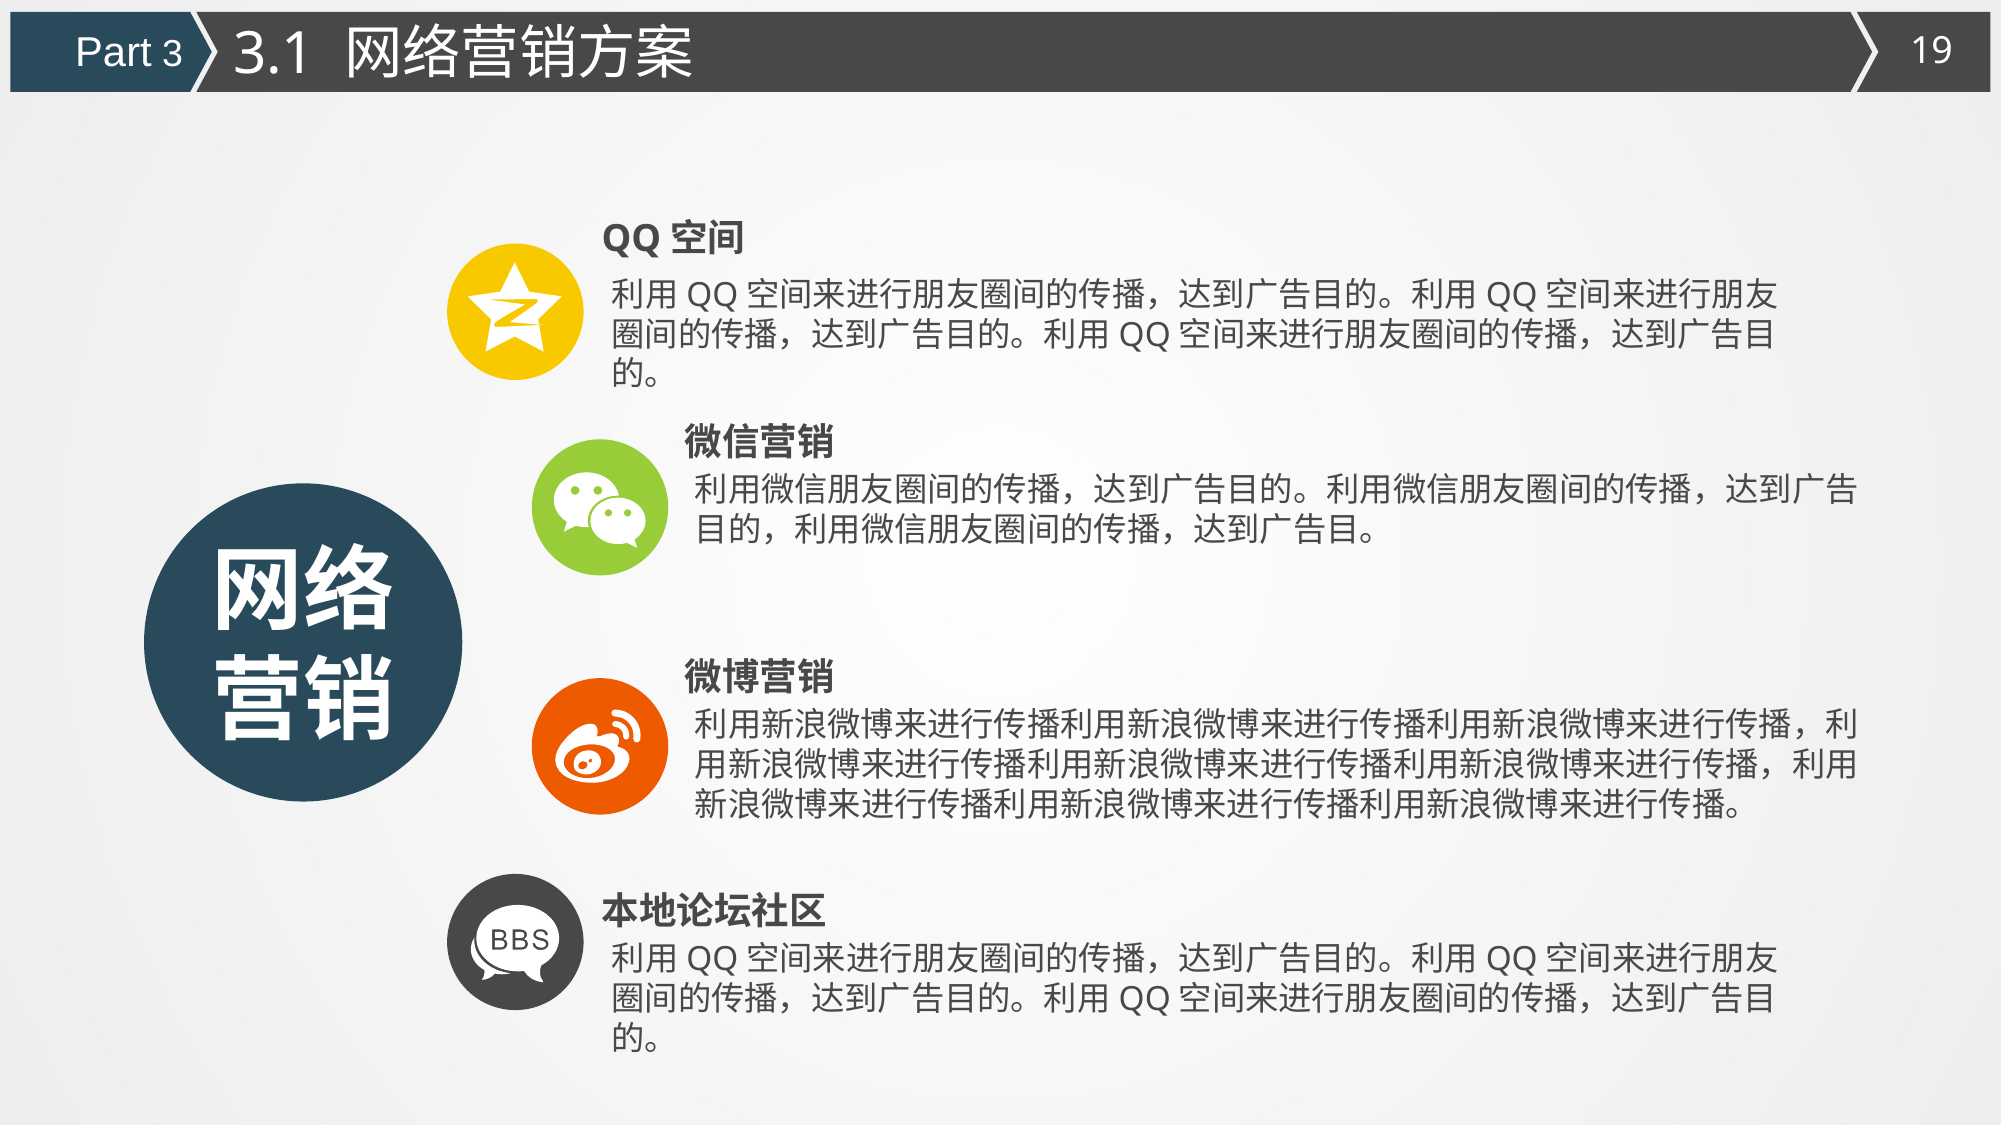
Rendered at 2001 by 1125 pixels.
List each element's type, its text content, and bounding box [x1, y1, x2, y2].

text_box 本地论坛社区 [587, 879, 915, 940]
picture [0, 0, 2001, 1125]
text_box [531, 438, 669, 576]
text_box 利用新浪微博来进行传播利用新浪微博来进行传播利用新浪微博来进行传播，利用新浪微博来进行传播利用新浪微博来进行传播利用新浪微博来进行传播，利用新浪微博来进行传播利用新浪微博来进行传播利用新浪微博来进行传播。 [679, 695, 1886, 831]
text_box 利用QQ空间来进行朋友圈间的传播，达到广告目的。利用QQ空间来进行朋友圈间的传播，达到广告目的。利用QQ空间来进行朋友圈间的传播，达到广告目的。 [597, 265, 1804, 400]
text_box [143, 483, 463, 802]
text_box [446, 873, 584, 1011]
text_box 利用微信朋友圈间的传播，达到广告目的。利用微信朋友圈间的传播，达到广告目的，利用微信朋友圈间的传播，达到广告目。 [679, 460, 1886, 555]
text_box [446, 243, 584, 381]
text_box 微信营销 [669, 410, 998, 470]
text_box QQ空间 [586, 206, 915, 267]
text_box 利用QQ空间来进行朋友圈间的传播，达到广告目的。利用QQ空间来进行朋友圈间的传播，达到广告目的。利用QQ空间来进行朋友圈间的传播，达到广告目的。 [597, 930, 1804, 1065]
text_box Part 3 [22, 17, 198, 83]
text_box 微博营销 [669, 645, 998, 705]
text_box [531, 677, 669, 815]
text_box 3.1 网络营销方案 [218, 7, 1046, 93]
